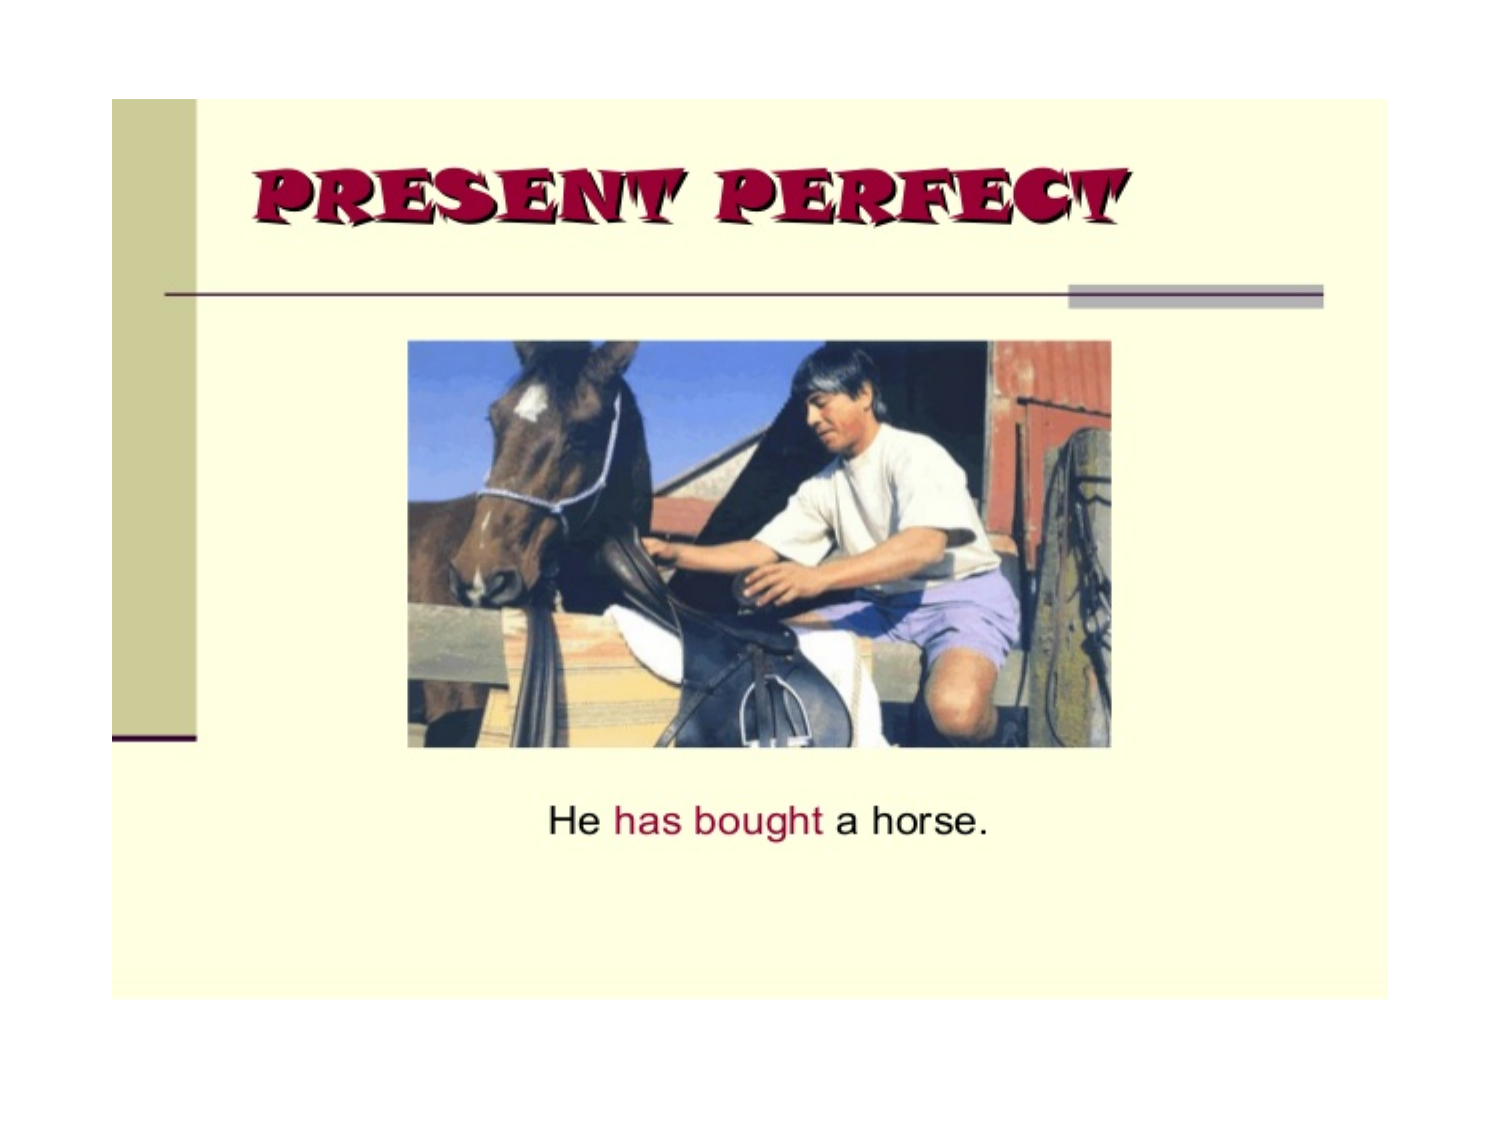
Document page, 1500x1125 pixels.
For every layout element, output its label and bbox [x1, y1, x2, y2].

picture [112, 99, 1388, 1001]
